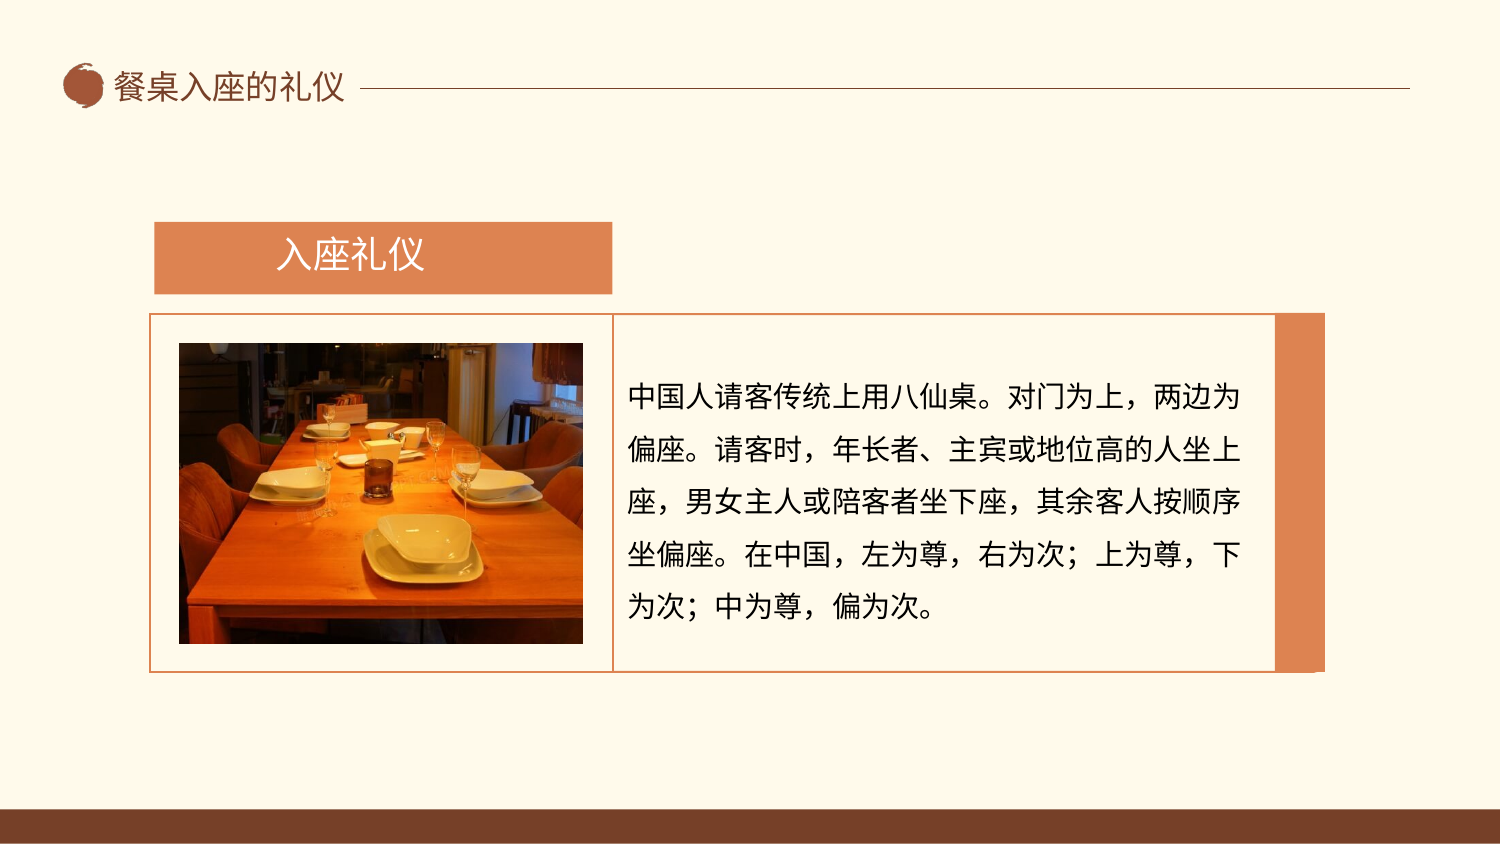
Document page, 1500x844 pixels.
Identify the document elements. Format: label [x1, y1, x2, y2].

text_box [149, 312, 1325, 672]
picture [60, 60, 107, 111]
text_box [154, 221, 613, 295]
